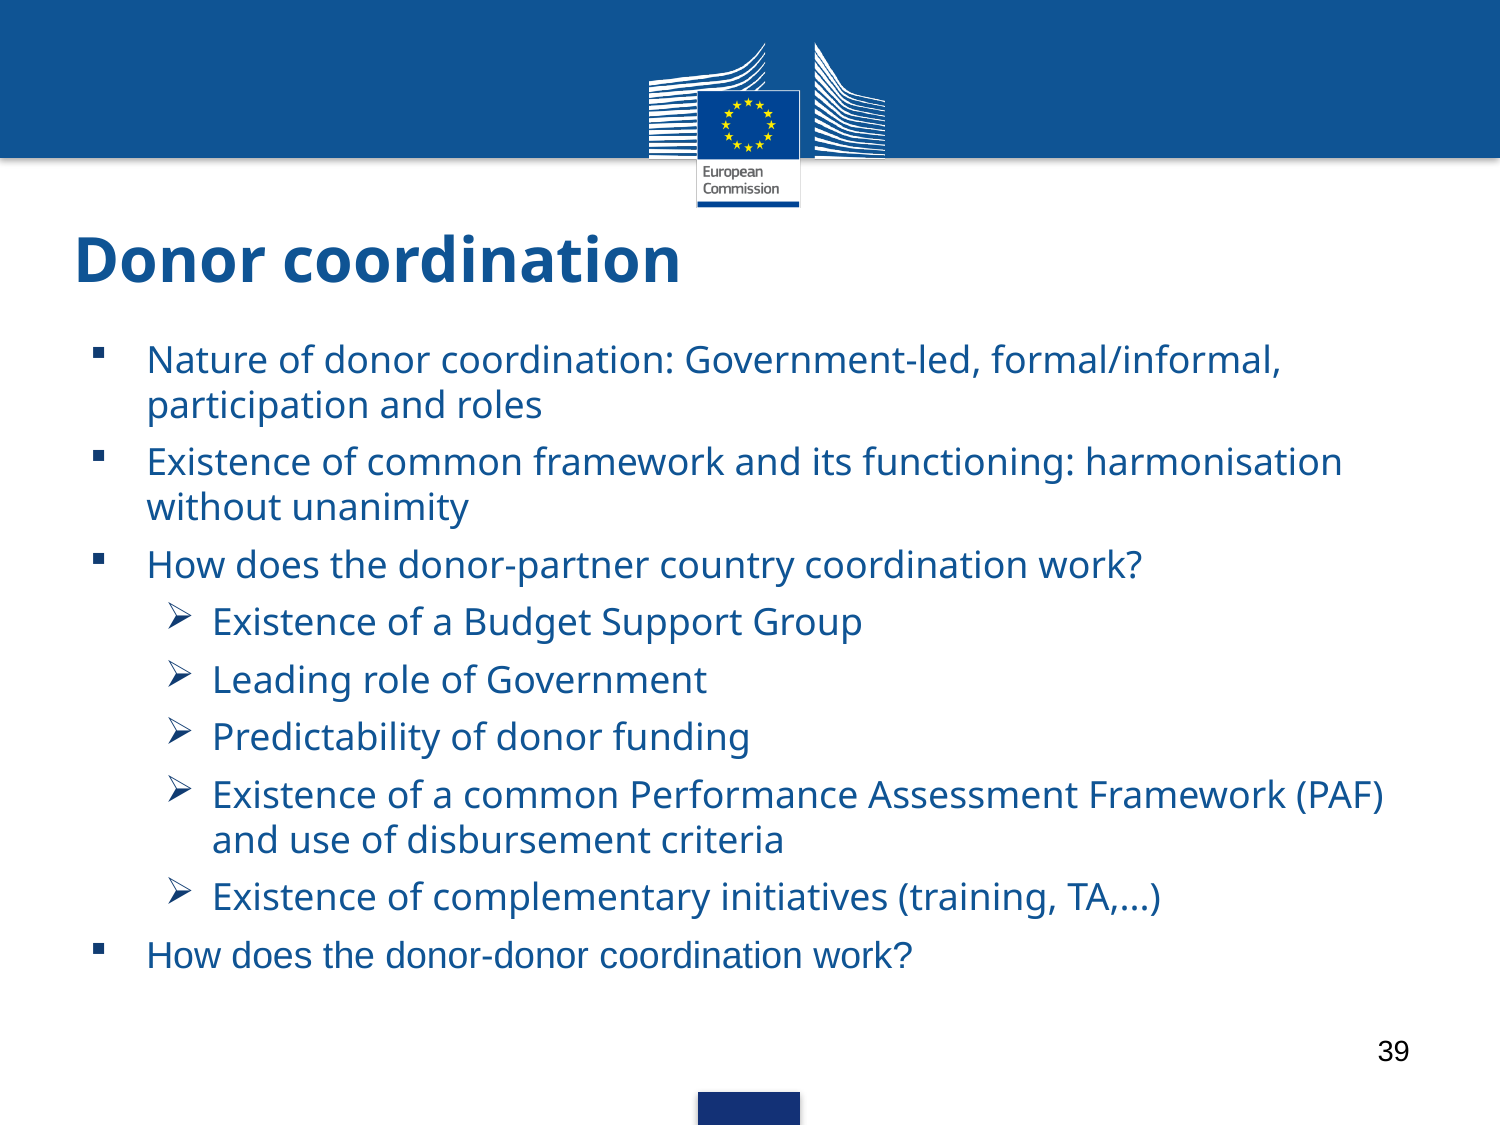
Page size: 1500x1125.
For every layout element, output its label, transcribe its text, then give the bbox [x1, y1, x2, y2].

list Nature of donor coordination: Government-led, formal/informal, participation and roles Existence of common framework and its functioning: harmonisation without unanimity How does the donor-partner country coordination work? Existence of a Budget Support Group Leading role of Government Predictability of donor funding Existence of a common Performance Assessment Framework (PAF) and use of disbursement criteria Existence of complementary initiatives (training, TA,...) How does the donor-donor coordination work? [75, 328, 1425, 1020]
slide_number 39 [1074, 1024, 1425, 1103]
picture [649, 42, 885, 208]
title Donor coordination [58, 210, 1409, 305]
